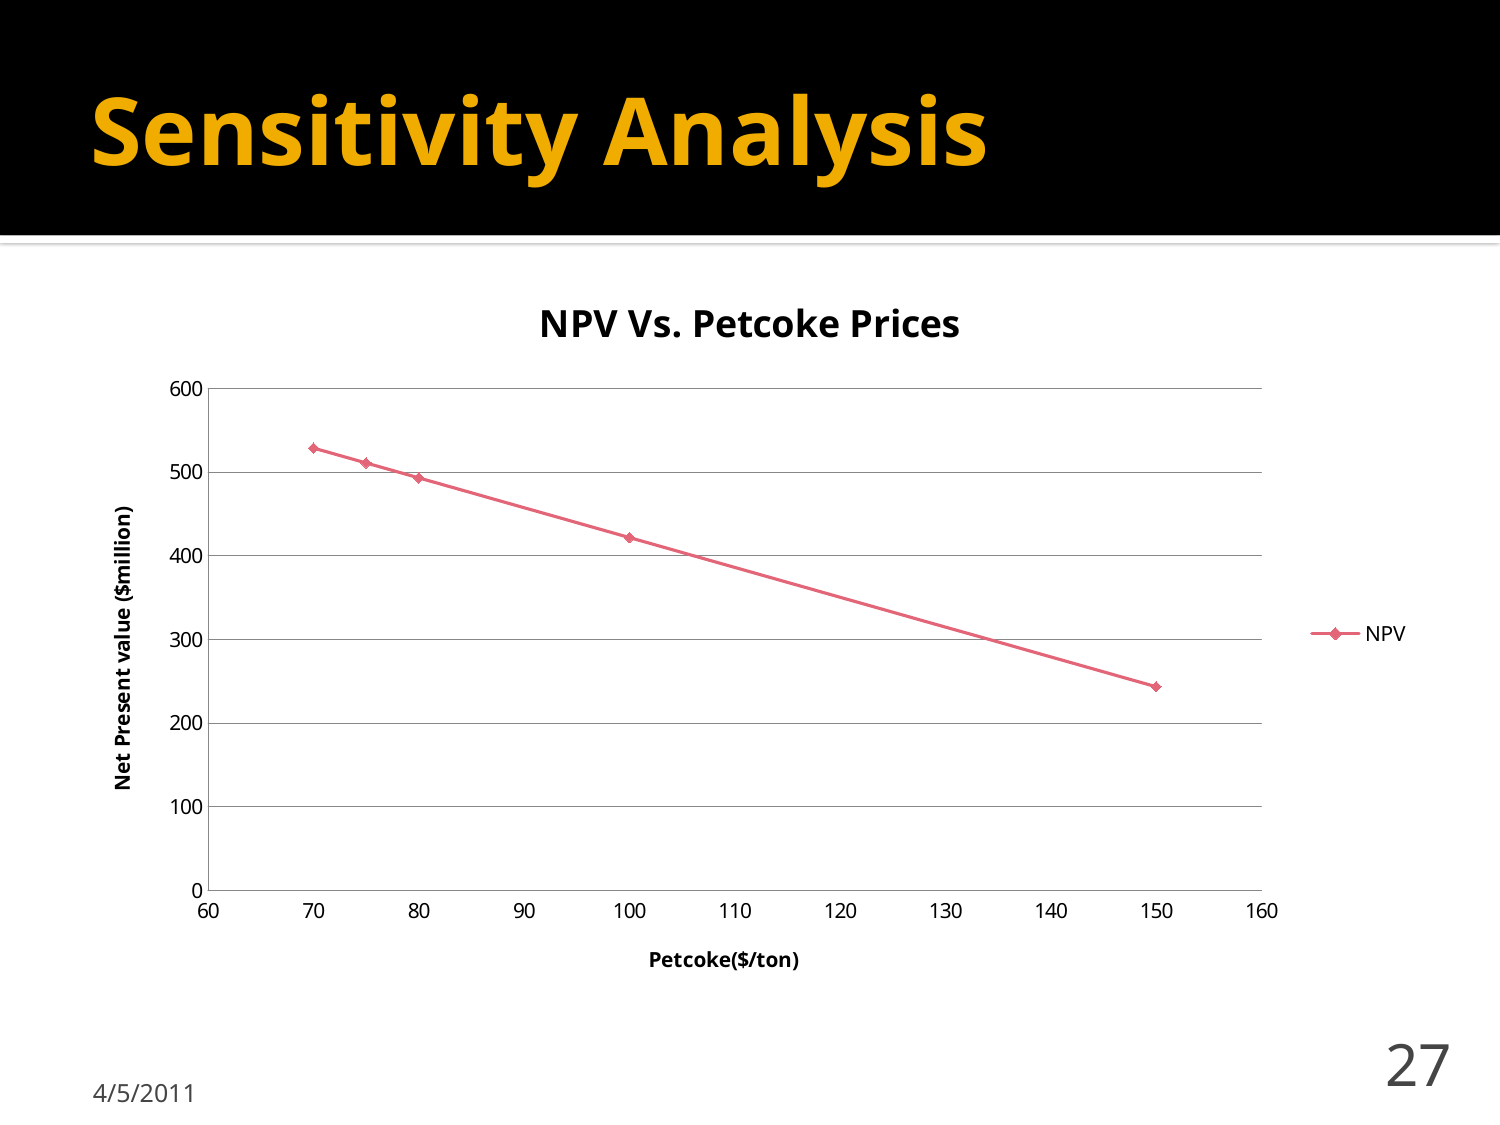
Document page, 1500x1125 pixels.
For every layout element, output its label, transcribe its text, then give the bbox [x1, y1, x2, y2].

title Sensitivity Analysis [75, 25, 1425, 231]
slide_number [75, 1062, 425, 1108]
chart [74, 262, 1425, 1005]
slide_number 27 [1345, 1062, 1467, 1108]
